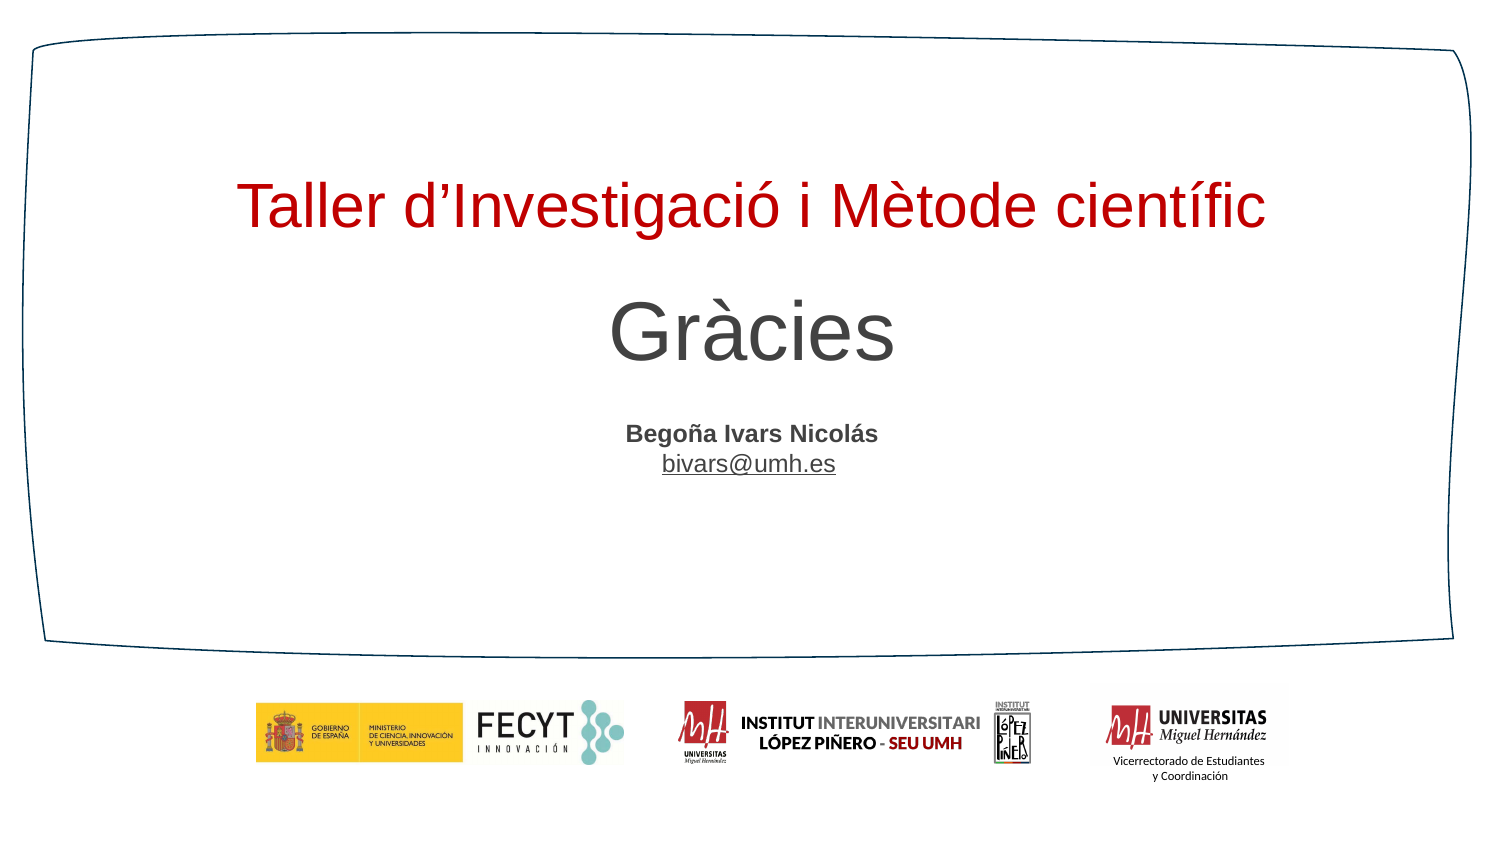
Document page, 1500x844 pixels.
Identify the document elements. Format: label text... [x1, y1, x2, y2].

text_box Begoña Ivars Nicolás bivars@umh.es [88, 402, 1417, 493]
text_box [255, 683, 1296, 782]
text_box [22, 32, 1471, 658]
text_box Taller d’Investigació i Mètode científic Gràcies [88, 147, 1417, 395]
